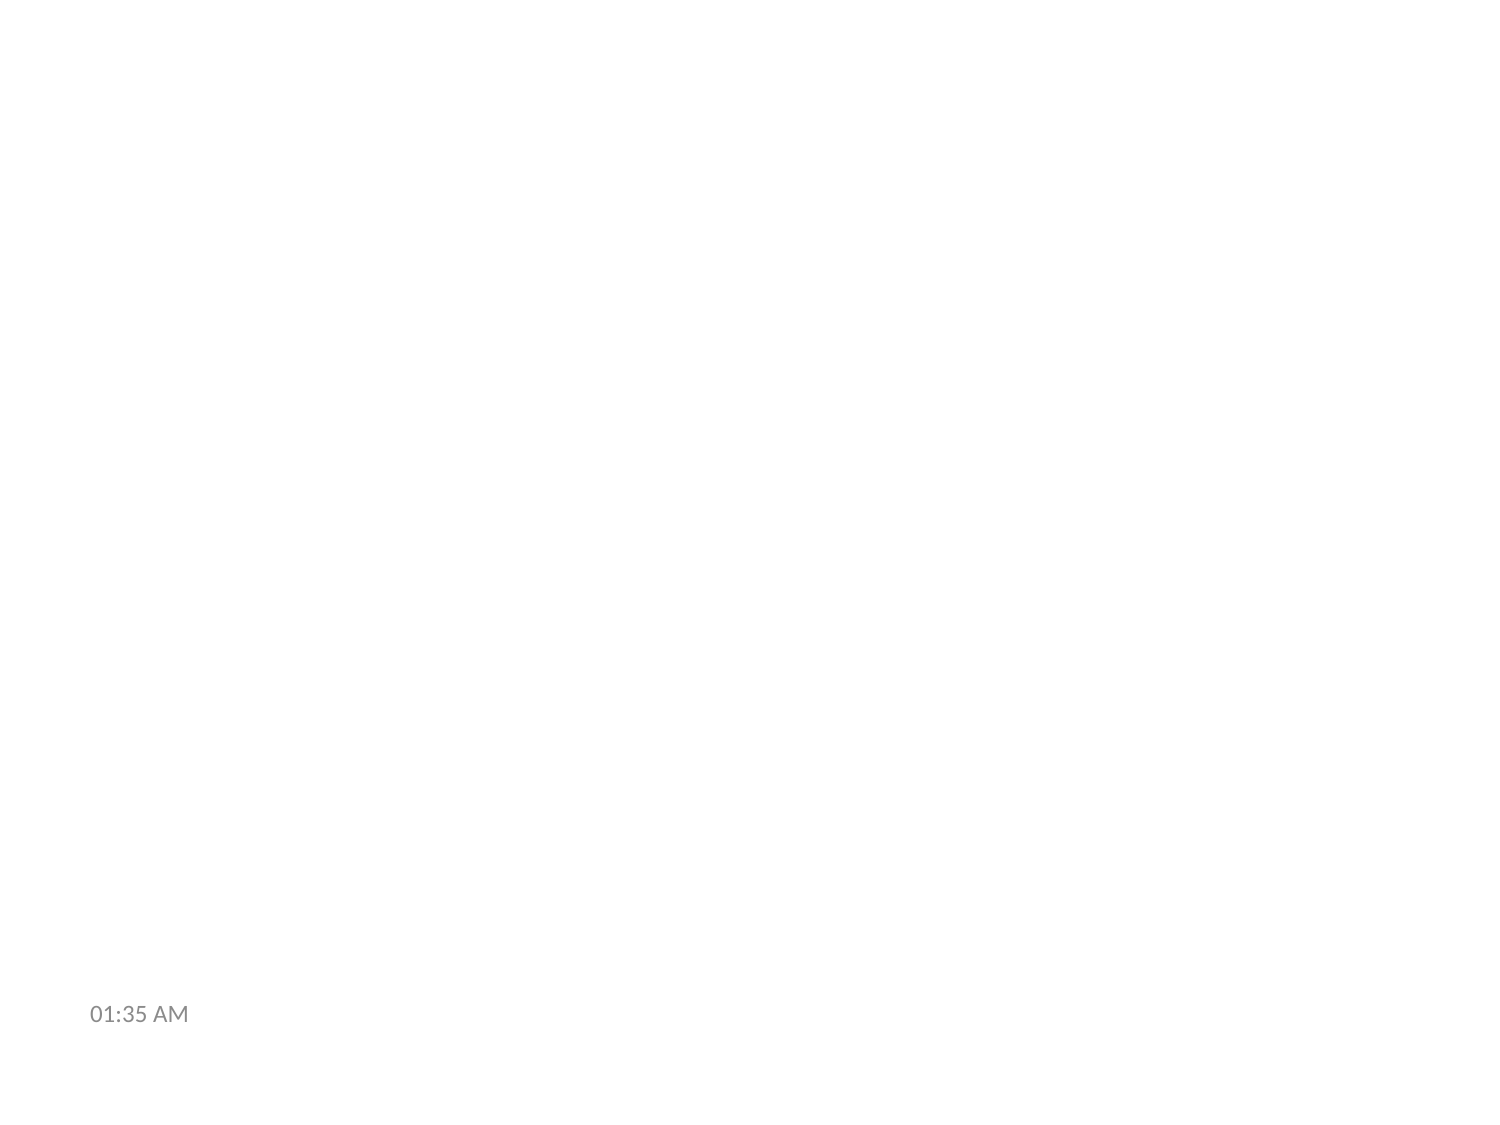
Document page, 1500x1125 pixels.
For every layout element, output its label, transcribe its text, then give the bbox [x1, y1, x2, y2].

text_box 3:35 PM [75, 982, 425, 1043]
